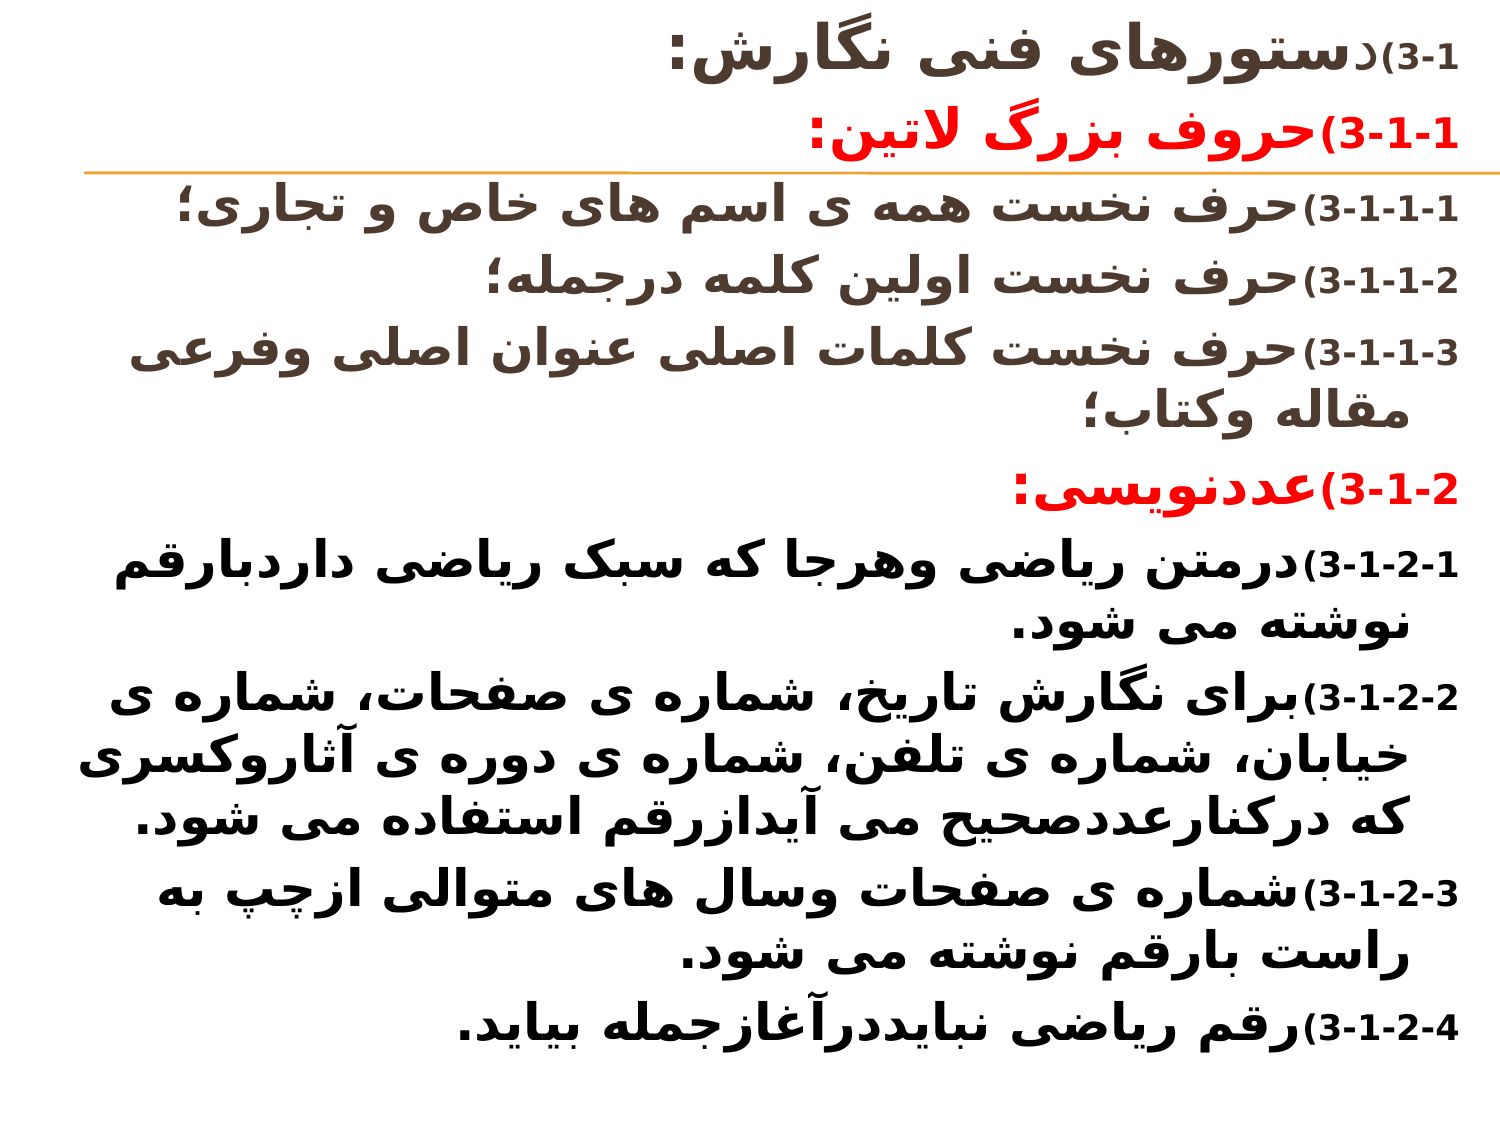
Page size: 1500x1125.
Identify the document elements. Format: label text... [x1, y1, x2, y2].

list 3-1)دستورهای فنی نگارش: 3-1-1)حروف بزرگ لاتین: 3-1-1-1)حرف نخست همه ی اسم های خاص و تجاری؛ 3-1-1-2)حرف نخست اولین کلمه درجمله؛ 3-1-1-3)حرف نخست کلمات اصلی عنوان اصلی وفرعی مقاله وکتاب؛ 3-1-2)عددنویسی: 3-1-2-1)درمتن ریاضی وهرجا که سبک ریاضی داردبارقم نوشته می شود. 3-1-2-2)برای نگارش تاریخ، شماره ی صفحات، شماره ی خیابان، شماره ی تلفن، شماره ی دوره ی آثاروکسری که درکنارعددصحیح می آیدازرقم استفاده می شود. 3-1-2-3)شماره ی صفحات وسال های متوالی ازچپ به راست بارقم نوشته می شود. 3-1-2-4)رقم ریاضی نبایددرآغازجمله بیاید. [50, 0, 1475, 1125]
